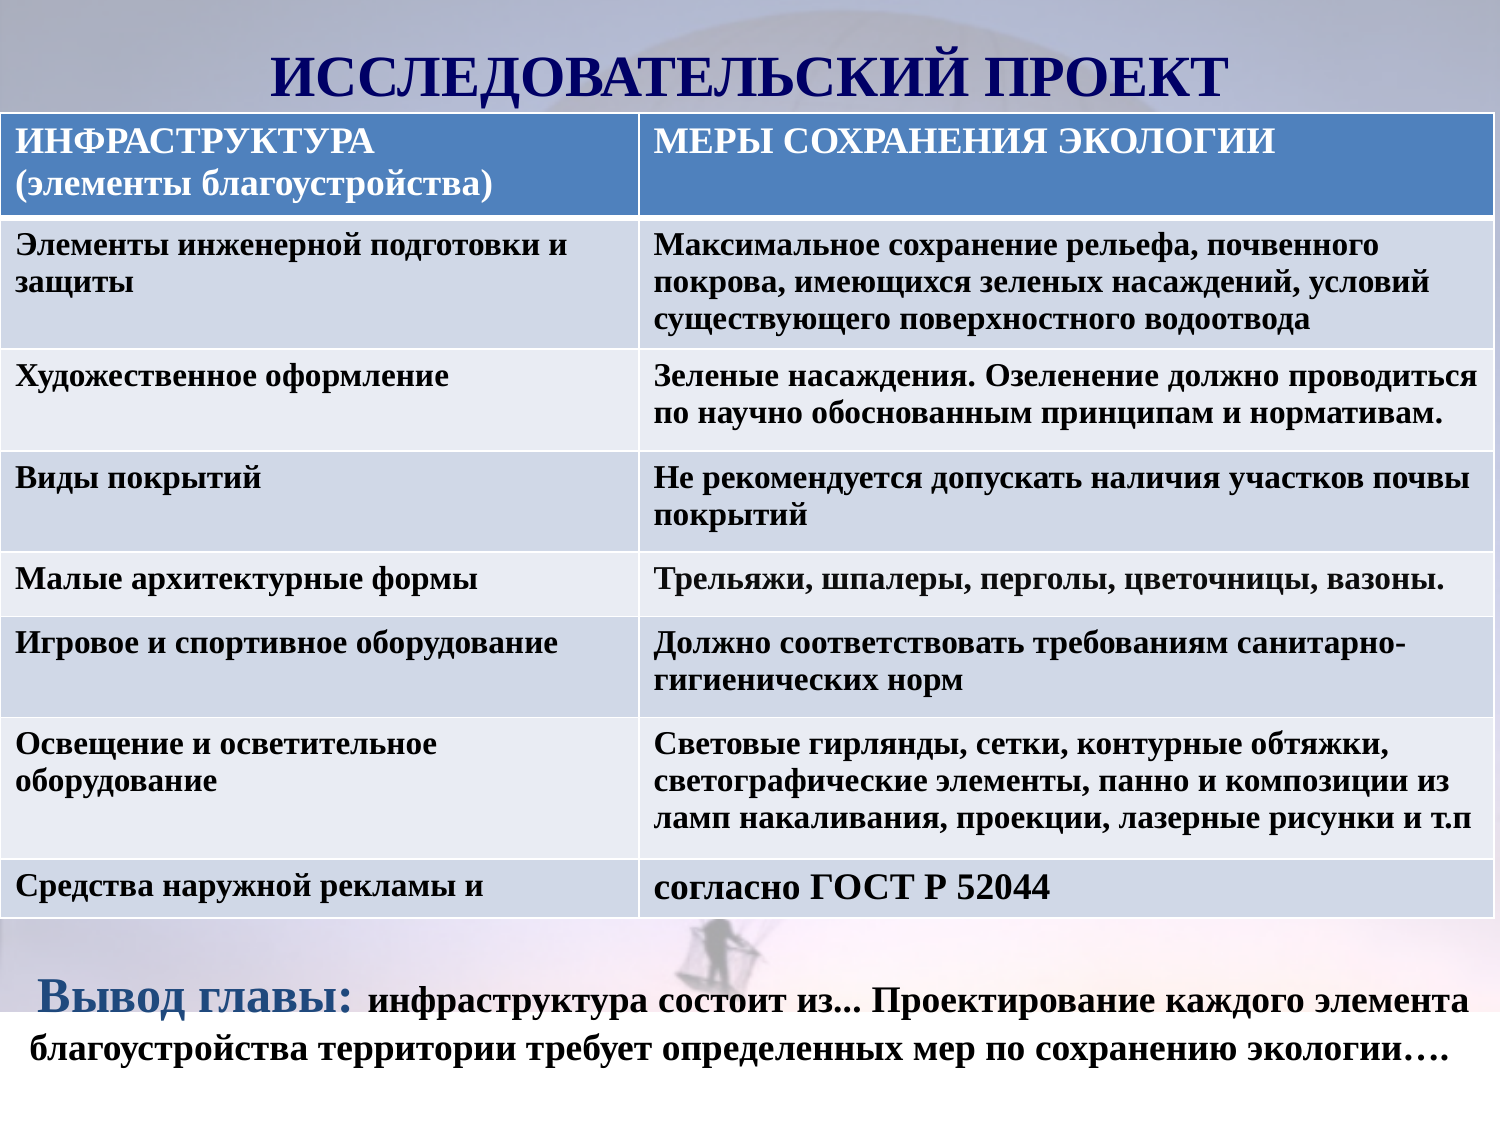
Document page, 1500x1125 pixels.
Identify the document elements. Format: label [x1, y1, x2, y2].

picture [0, 0, 1500, 1012]
